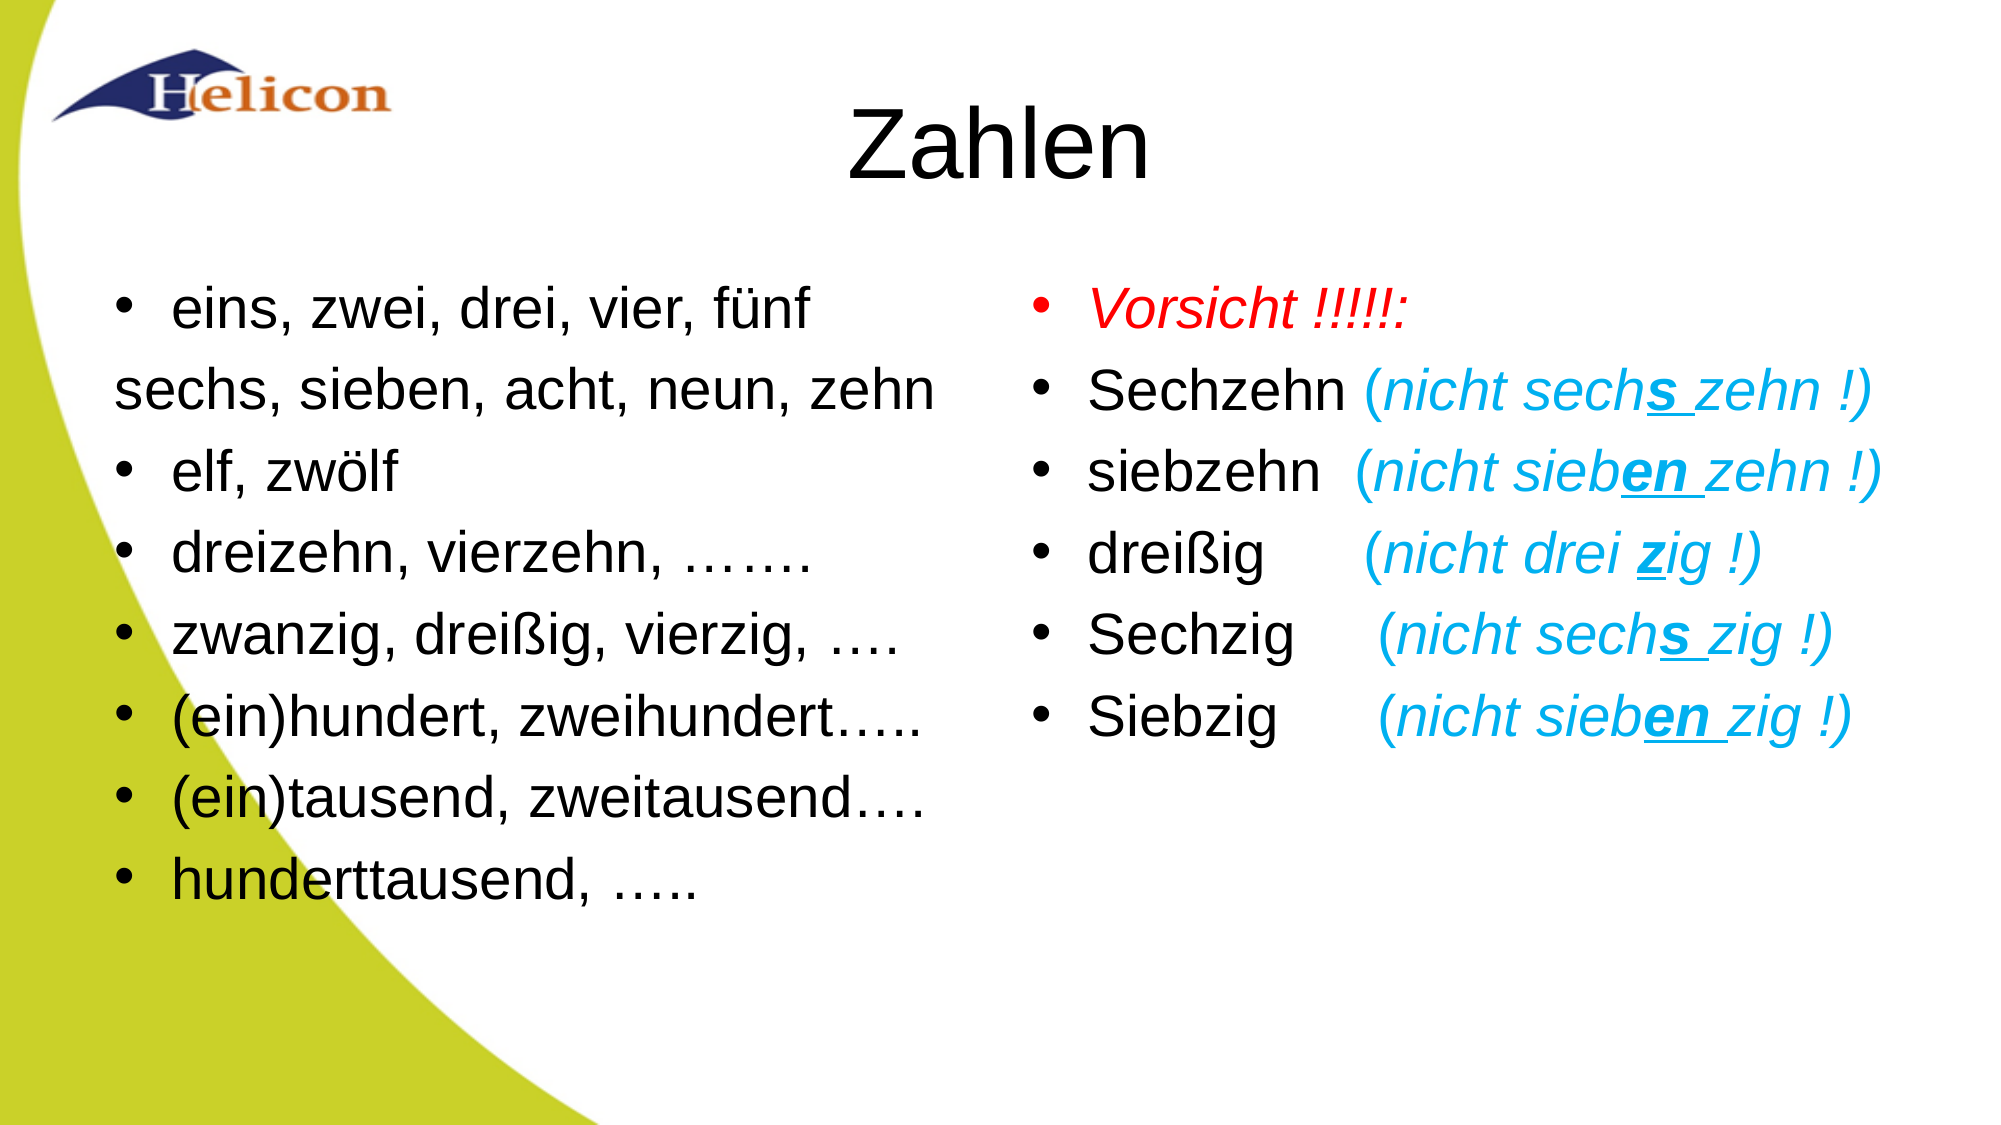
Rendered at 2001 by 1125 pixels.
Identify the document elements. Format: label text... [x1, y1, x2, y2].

title Zahlen [99, 45, 1900, 233]
list Vorsicht !!!!!: Sechzehn (nicht sechs zehn !) siebzehn (nicht sieben zehn !) dreißig (nicht drei zig !) Sechzig (nicht sechs zig !) Siebzig (nicht sieben zig !) [1016, 262, 1900, 1005]
picture [0, 0, 2000, 1125]
list eins, zwei, drei, vier, fünf sechs, sieben, acht, neun, zehn elf, zwölf dreizehn, vierzehn, ……. zwanzig, dreißig, vierzig, …. (ein)hundert, zweihundert….. (ein)tausend, zweitausend…. hunderttausend, ….. [99, 262, 984, 1005]
